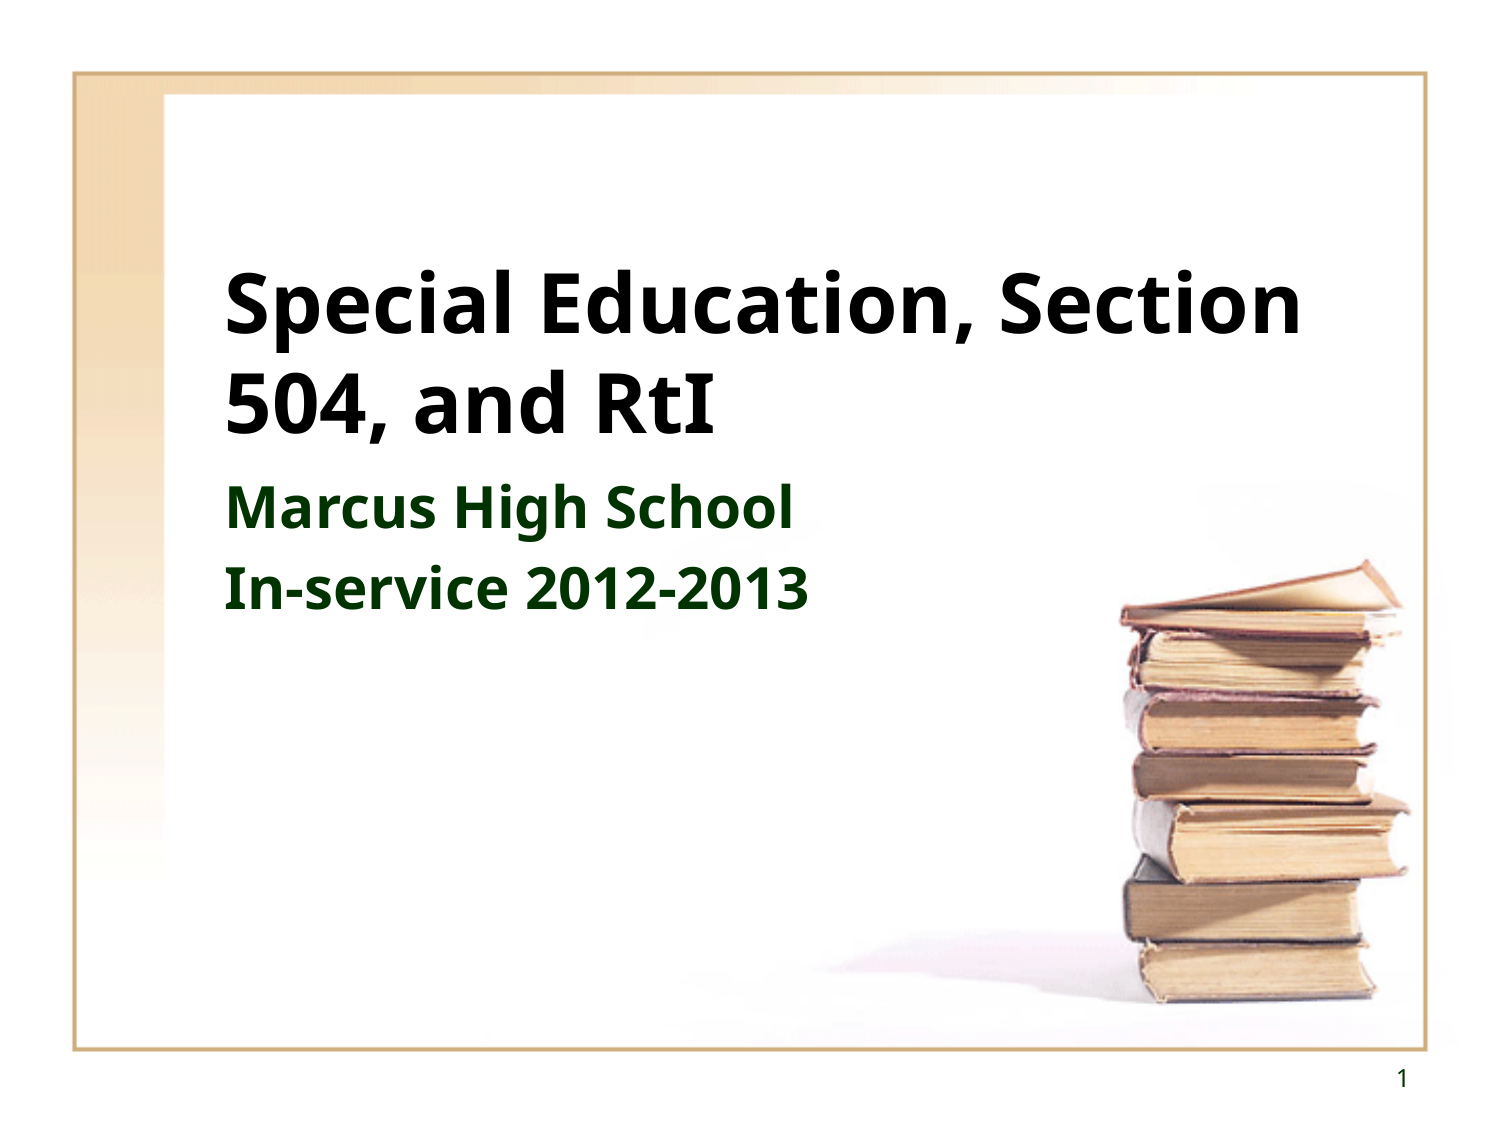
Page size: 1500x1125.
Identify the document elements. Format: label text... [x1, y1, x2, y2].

picture [0, 0, 1500, 1125]
title Special Education, Section 504, and RtI [209, 262, 1373, 438]
slide_number 1 [1074, 1054, 1426, 1109]
subtitle Marcus High School In-service 2012-2013 [209, 462, 1073, 651]
